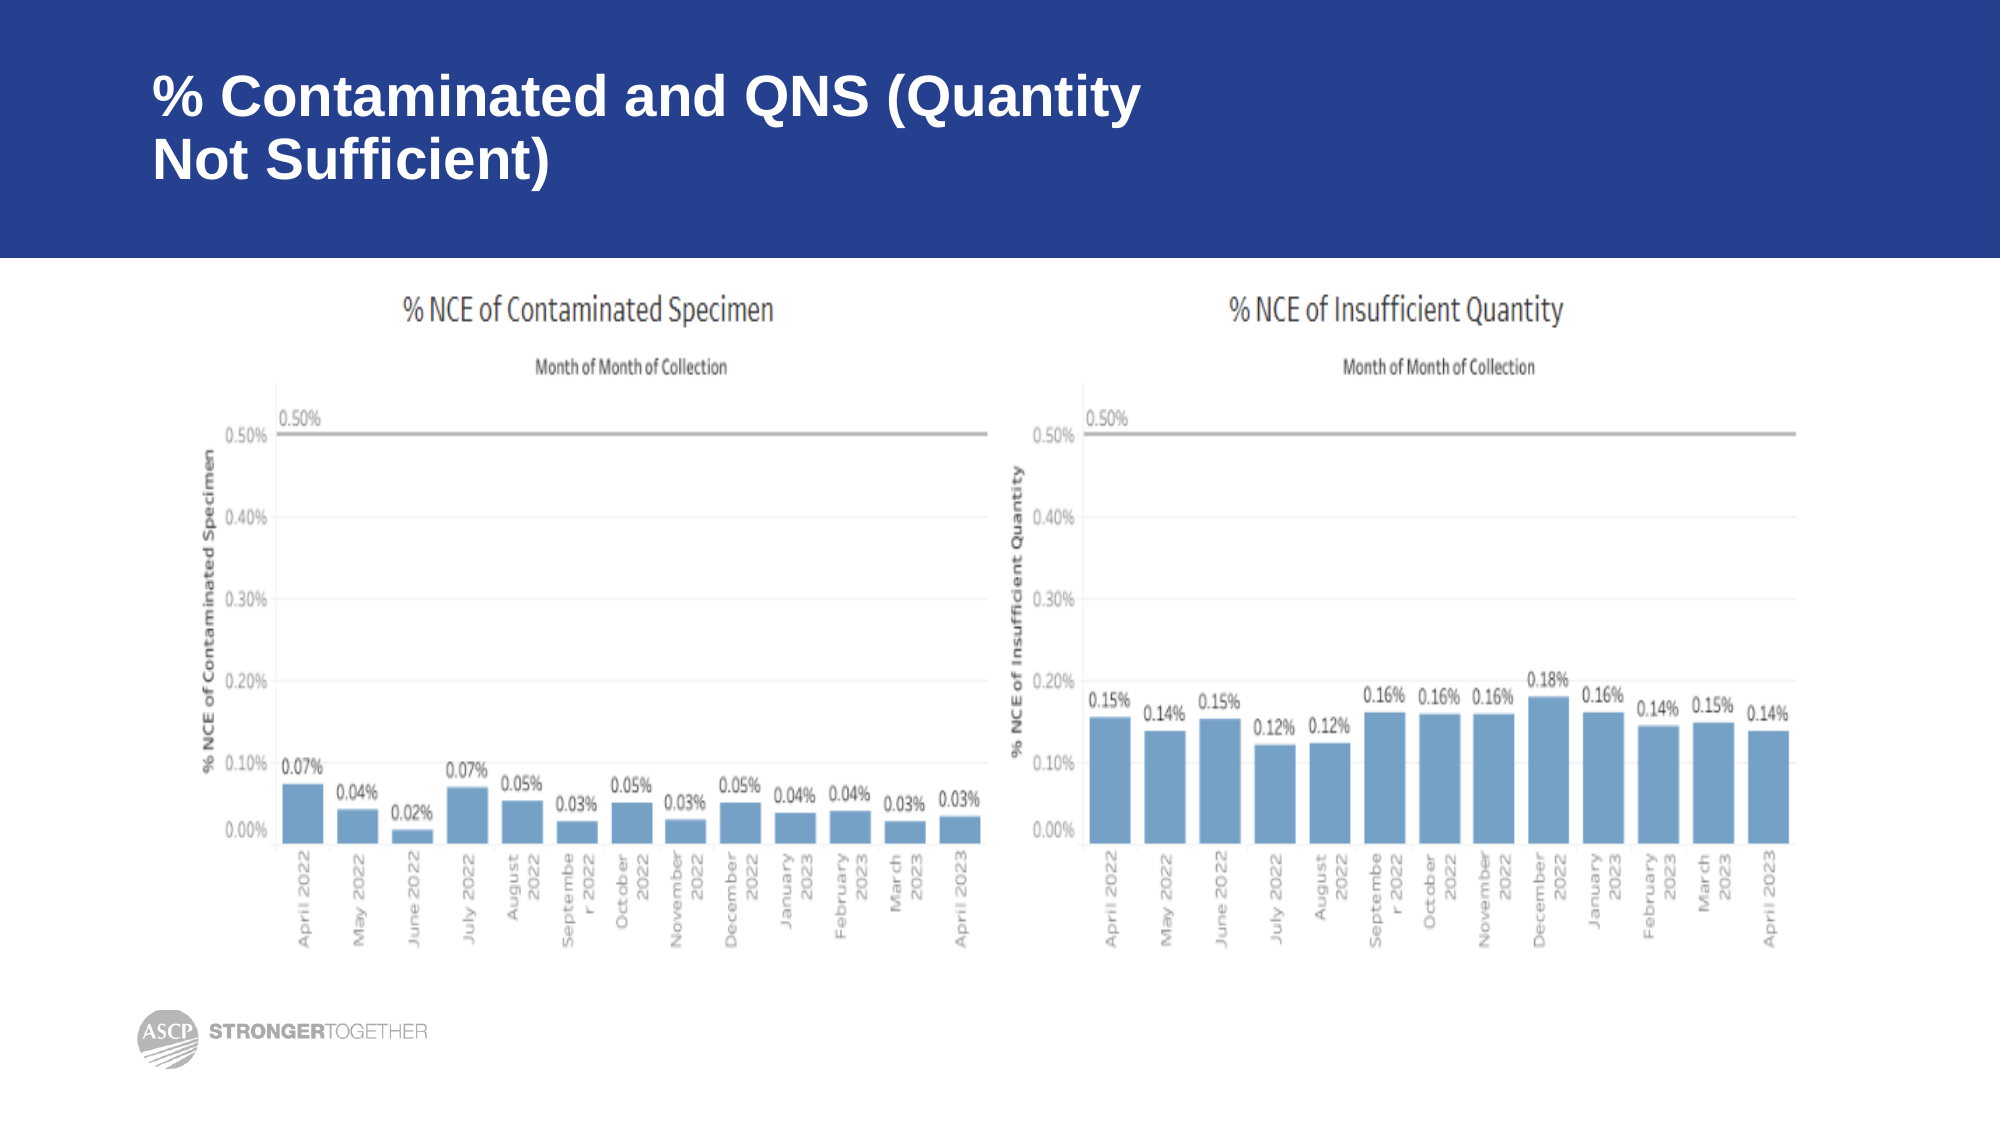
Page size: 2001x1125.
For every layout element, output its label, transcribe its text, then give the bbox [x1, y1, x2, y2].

title % Contaminated and QNS (Quantity Not Sufficient) [137, 20, 1246, 238]
picture [137, 287, 1848, 1069]
